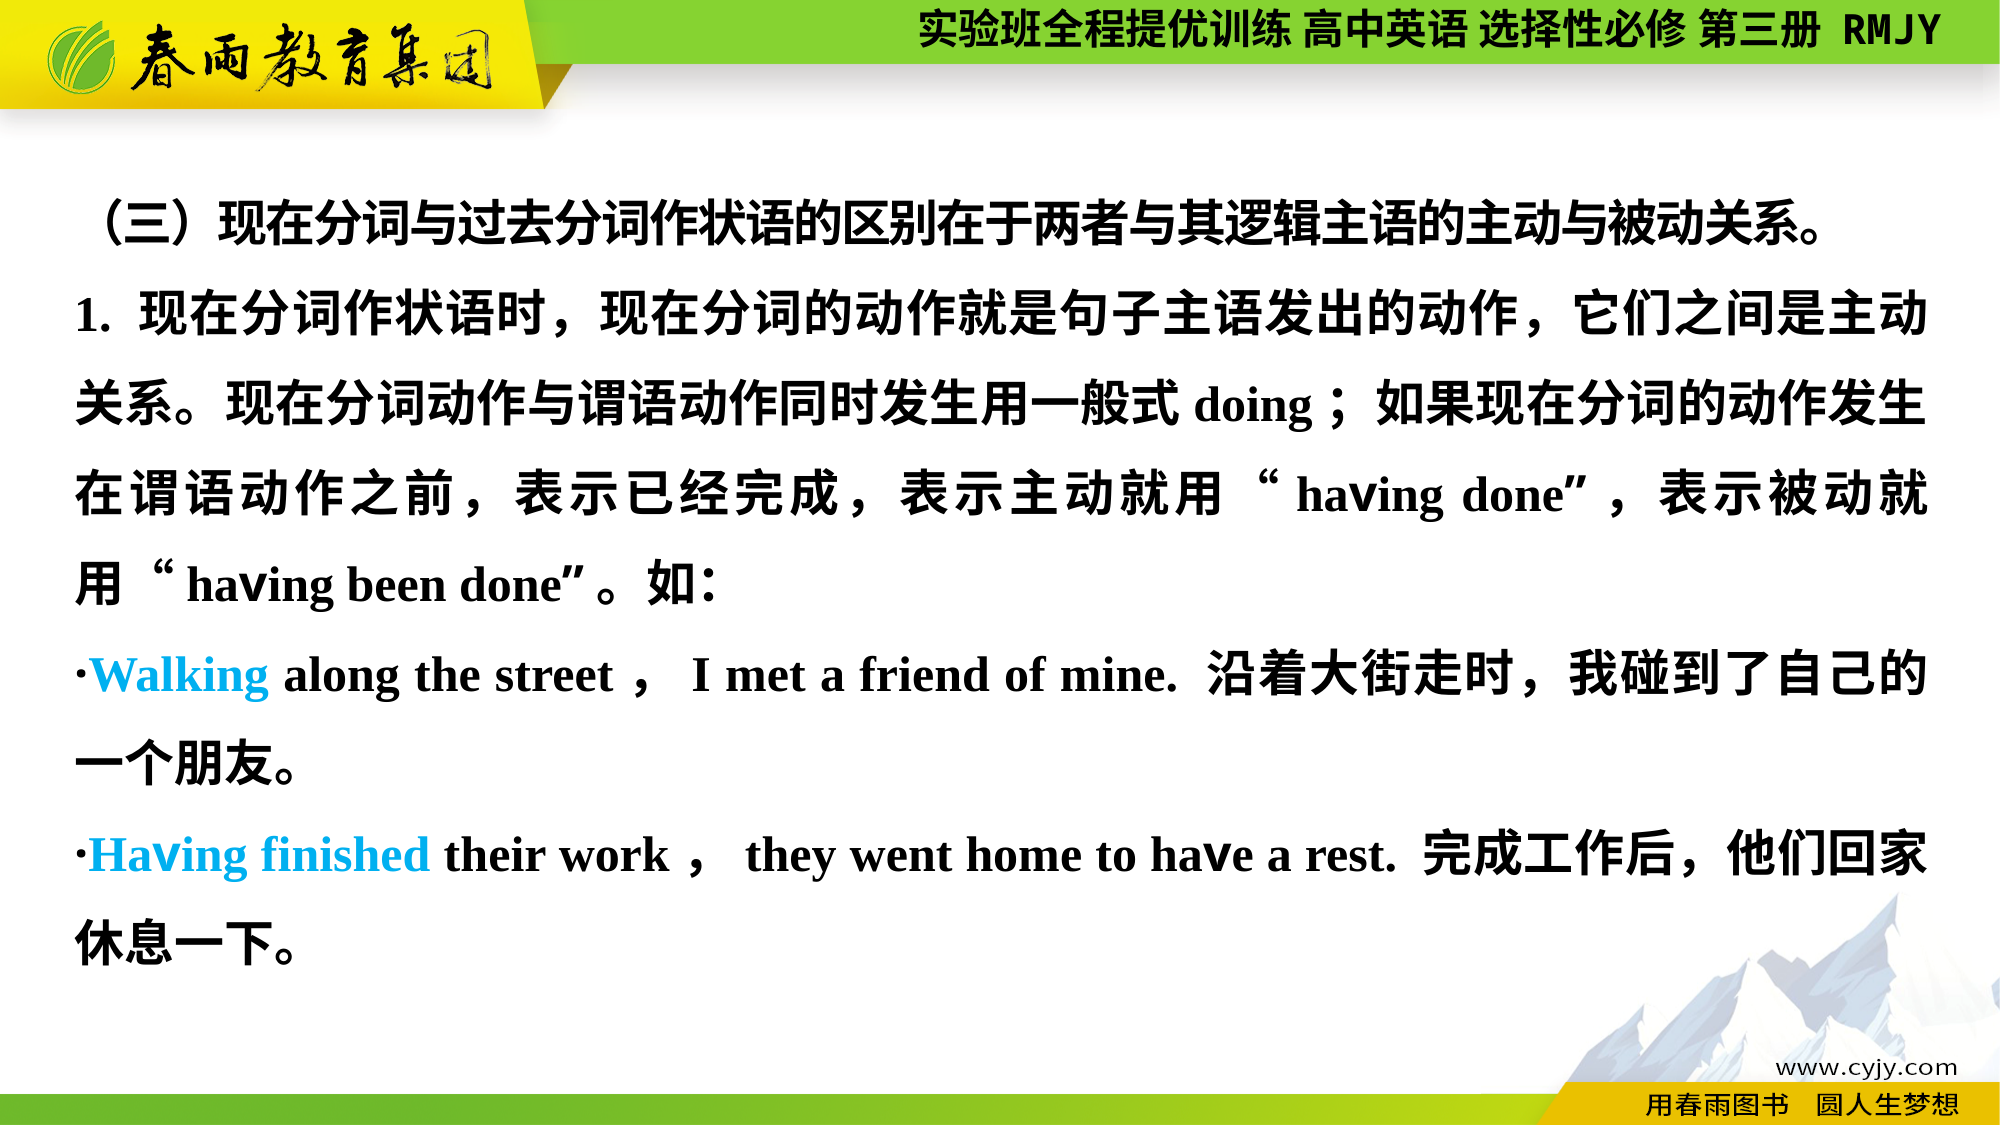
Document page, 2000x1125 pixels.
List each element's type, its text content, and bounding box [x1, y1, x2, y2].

picture [0, 0, 2000, 1125]
list （三）现在分词与过去分词作状语的区别在于两者与其逻辑主语的主动与被动关系。 1. 现在分词作状语时，现在分词的动作就是句子主语发出的动作，它们之间是主动关系。现在分词动作与谓语动作同时发生用一般式doing；如果现在分词的动作发生在谓语动作之前，表示已经完成，表示主动就用“having done”，表示被动就用“having been done”。如： ·Walking along the street，I met a friend of mine. 沿着大街走时，我碰到了自己的一个朋友。 ·Having finished their work，they went home to have a rest. 完成工作后，他们回家休息一下。 [59, 154, 1944, 976]
